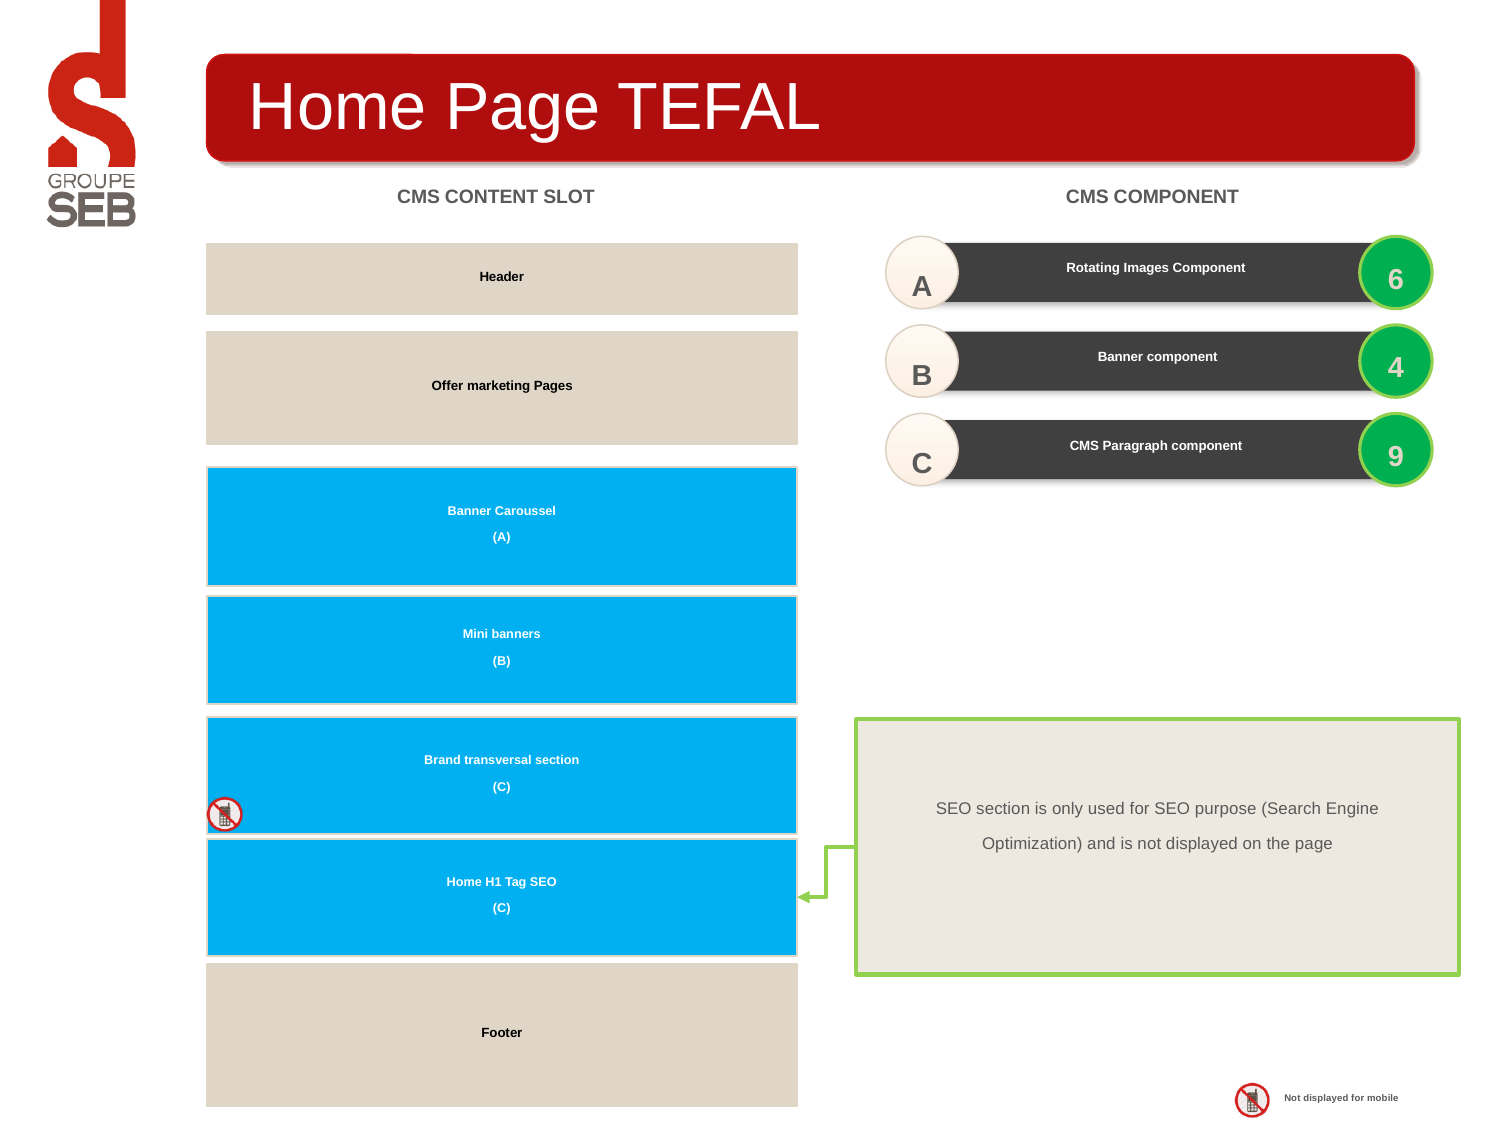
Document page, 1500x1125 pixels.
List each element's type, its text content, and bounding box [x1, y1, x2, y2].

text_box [796, 719, 1459, 975]
text_box Offer marketing Pages [205, 330, 799, 446]
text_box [885, 324, 1433, 398]
text_box Brand transversal section (C) [204, 715, 799, 836]
text_box CMS Component [981, 172, 1324, 228]
text_box Header [204, 241, 799, 316]
picture [0, 0, 182, 266]
text_box Home H1 Tag SEO (C) [204, 836, 791, 958]
text_box CMS Content Slot [218, 172, 774, 228]
text_box Banner Caroussel (A) [204, 465, 799, 588]
text_box Not displayed for mobile [1271, 1082, 1500, 1117]
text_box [885, 236, 1433, 309]
title Home Page TEFAL [234, 56, 1400, 149]
text_box Mini banners (B) [204, 593, 799, 706]
picture [206, 795, 242, 832]
text_box Footer [204, 962, 799, 1108]
picture [1233, 1081, 1270, 1118]
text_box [885, 413, 1433, 486]
